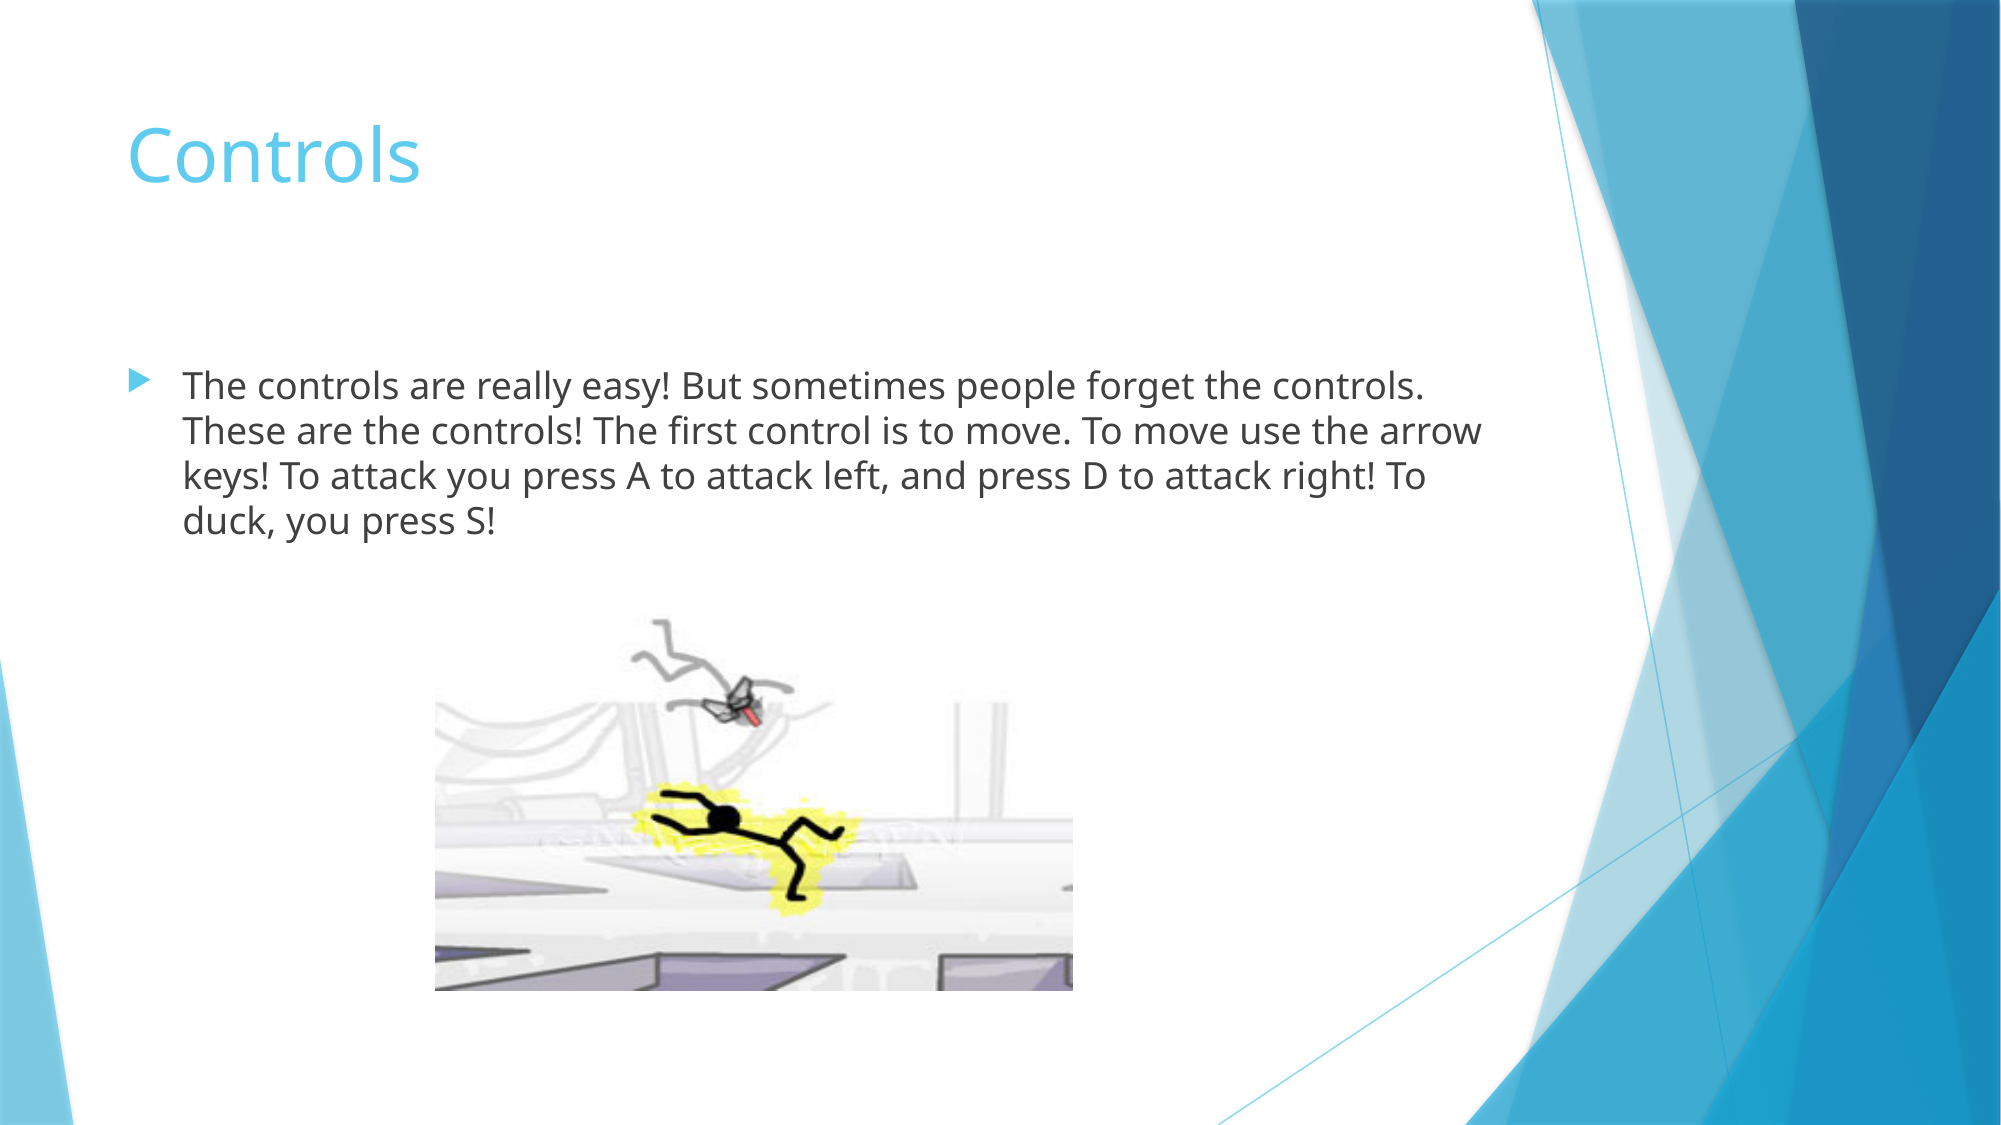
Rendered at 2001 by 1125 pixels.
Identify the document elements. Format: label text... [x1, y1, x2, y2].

title Controls [111, 99, 1522, 212]
picture [434, 599, 1074, 992]
list The controls are really easy! But sometimes people forget the controls. These are the controls! The first control is to move. To move use the arrow keys! To attack you press A to attack left, and press D to attack right! To duck, you press S! [111, 354, 1522, 992]
